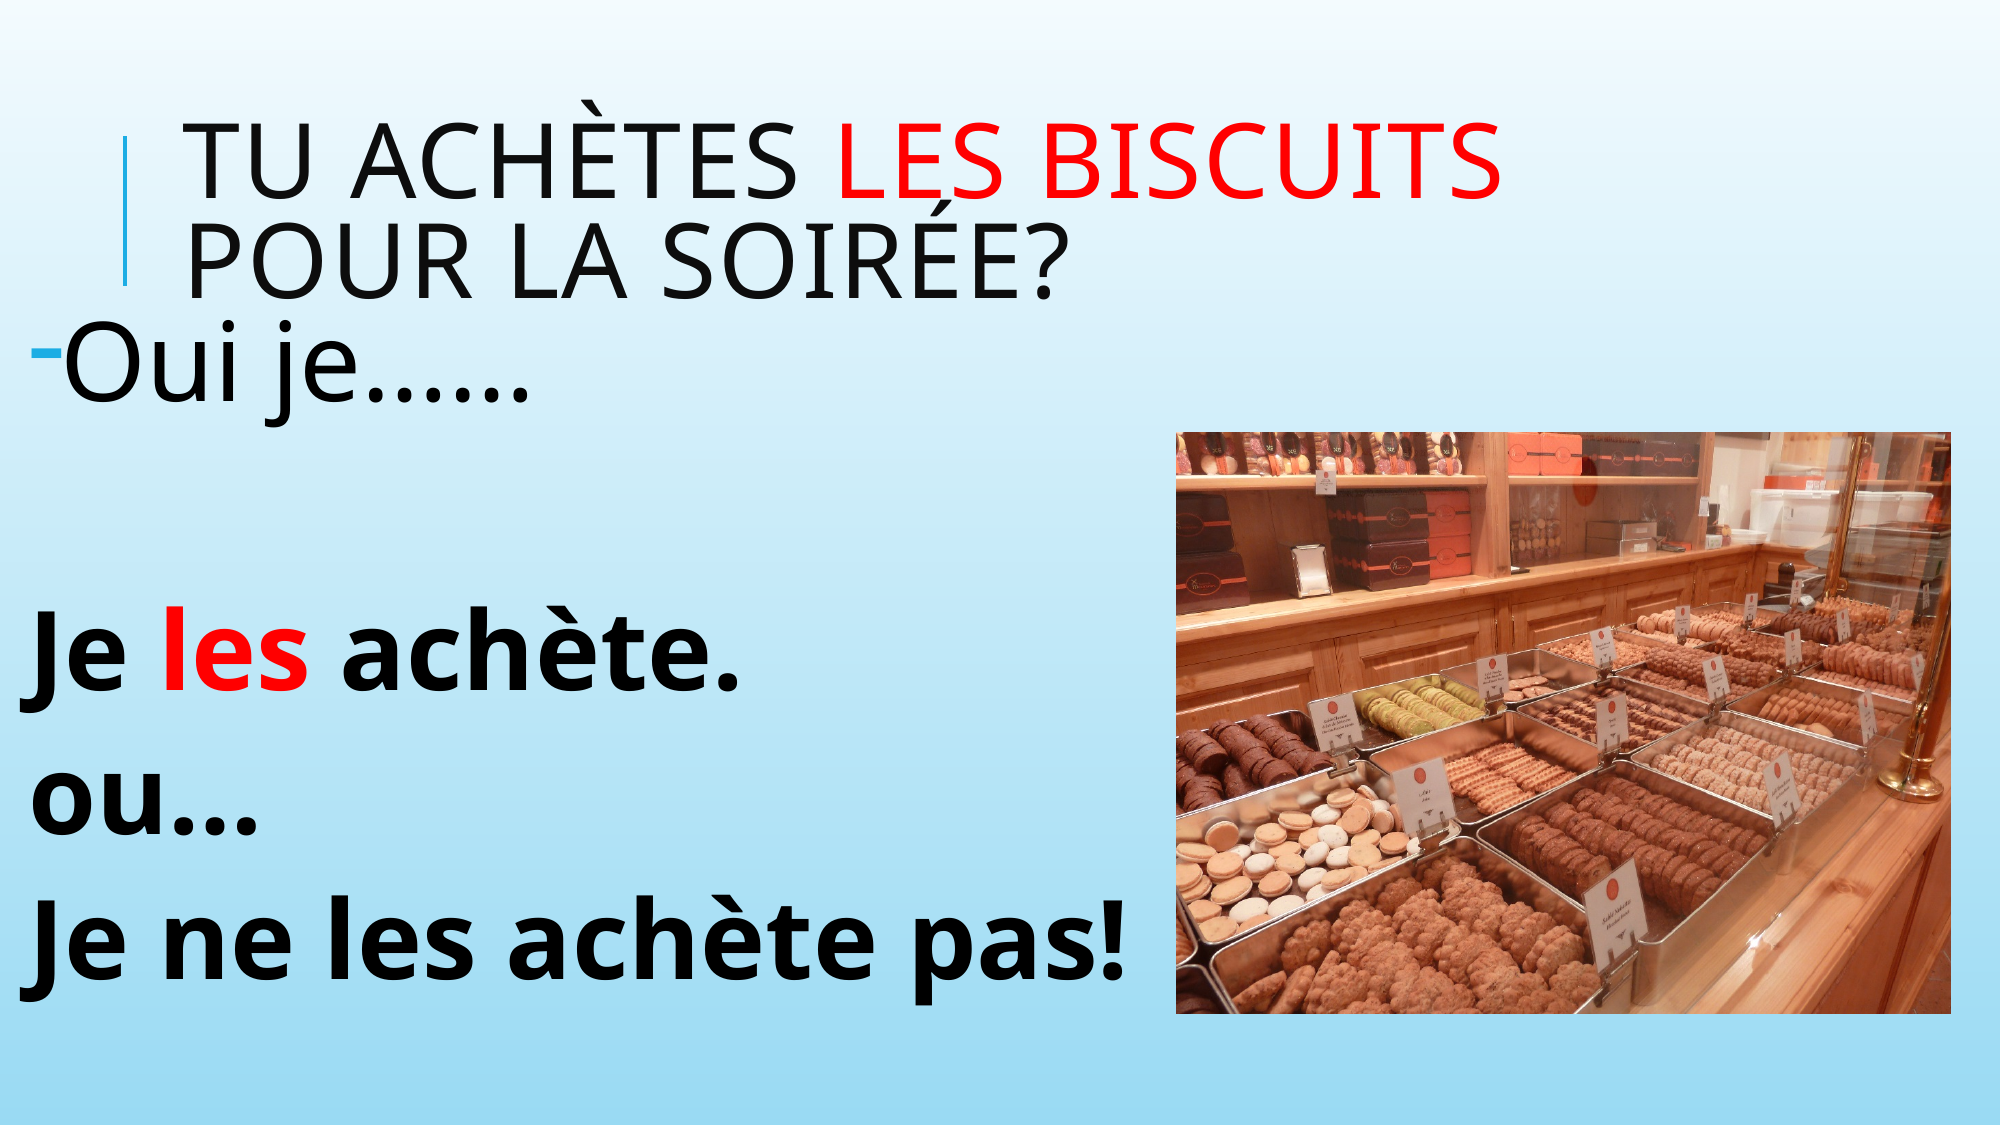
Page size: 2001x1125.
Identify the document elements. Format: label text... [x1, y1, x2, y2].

title Tu achètes les biscuits pour la soirée? [168, 96, 1763, 342]
picture [1176, 432, 1951, 1014]
list Oui je…… Je les achète. ou… Je ne les achète pas! [20, 299, 1746, 1014]
